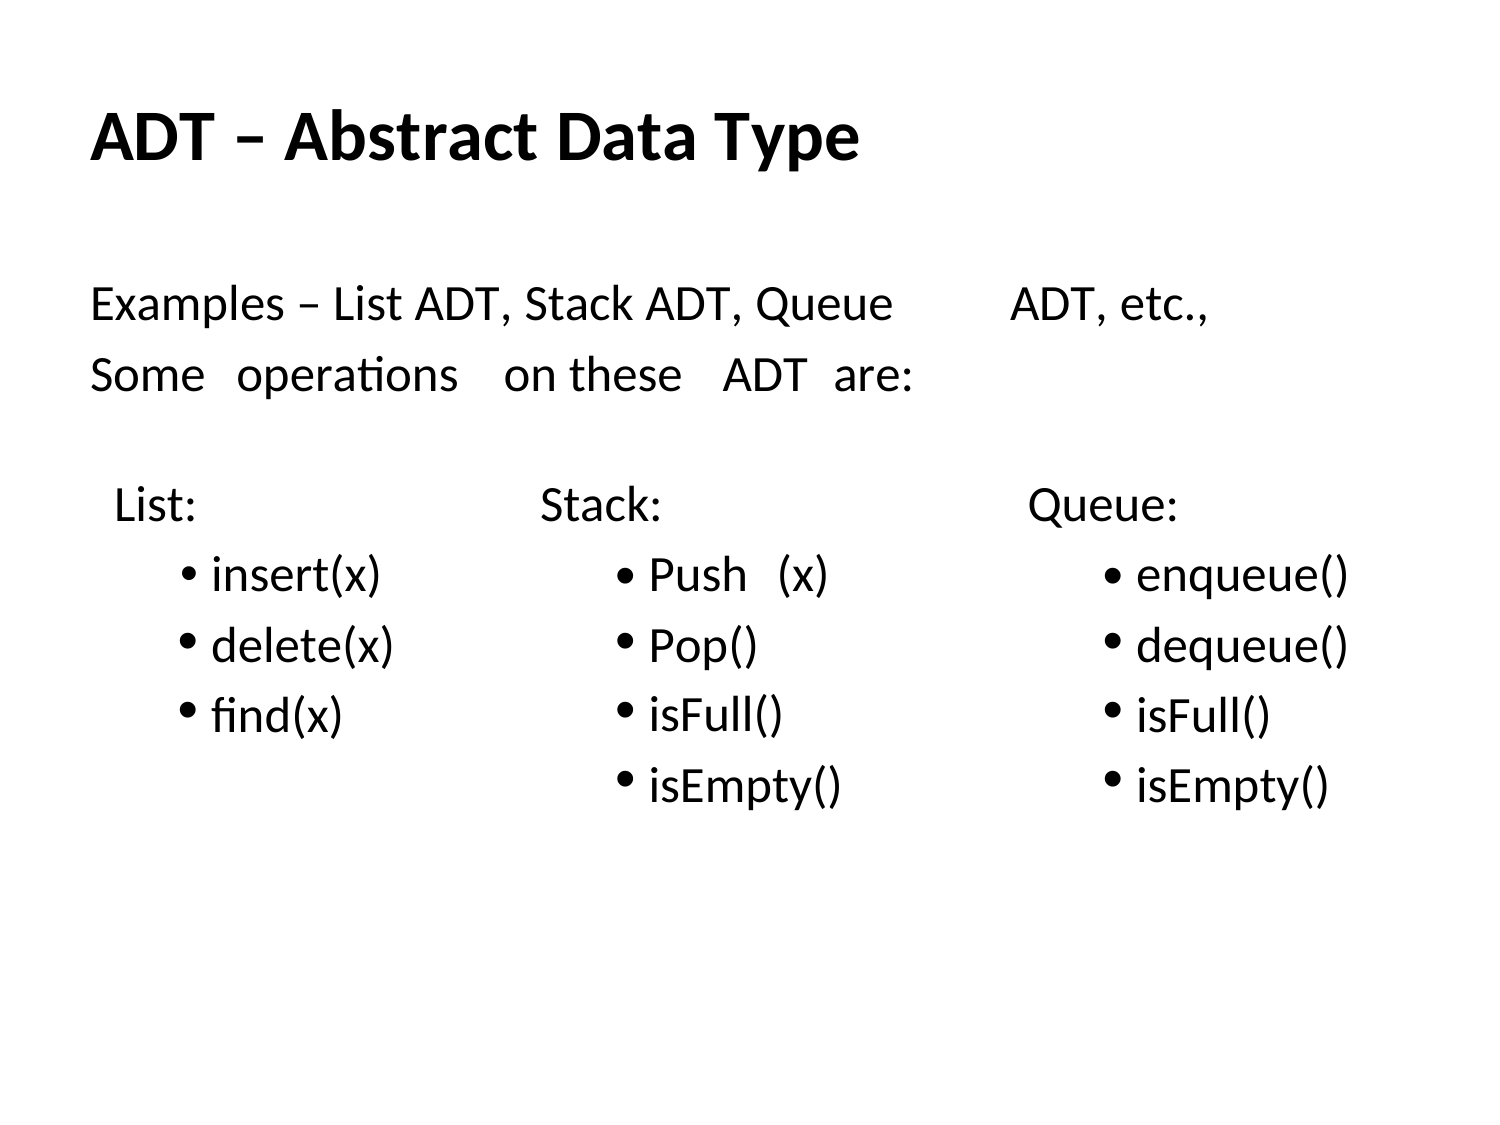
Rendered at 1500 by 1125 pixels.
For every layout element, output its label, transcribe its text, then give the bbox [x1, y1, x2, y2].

text_box enqueue() dequeue() isFull() isEmpty() [1133, 548, 1392, 822]
text_box ADT – Abstract Data Type [87, 102, 980, 190]
text_box Examples – List ADT, Stack ADT, Queue [87, 278, 1007, 342]
text_box operations [234, 348, 501, 412]
text_box • • • • [612, 545, 647, 818]
text_box ADT [720, 348, 831, 412]
text_box Stack: [537, 478, 692, 542]
text_box on these [501, 348, 720, 412]
text_box are: [831, 348, 937, 412]
text_box Queue: [1025, 478, 1213, 542]
text_box Push Pop() [646, 548, 785, 682]
text_box • • • • [1100, 545, 1134, 818]
text_box List: • • • [100, 478, 200, 748]
text_box ADT, etc., [1007, 278, 1242, 342]
text_box isFull() isEmpty() [646, 688, 882, 822]
text_box insert(x) delete(x) find(x) [208, 548, 432, 752]
text_box (x) [774, 548, 848, 612]
text_box Some [87, 348, 234, 412]
